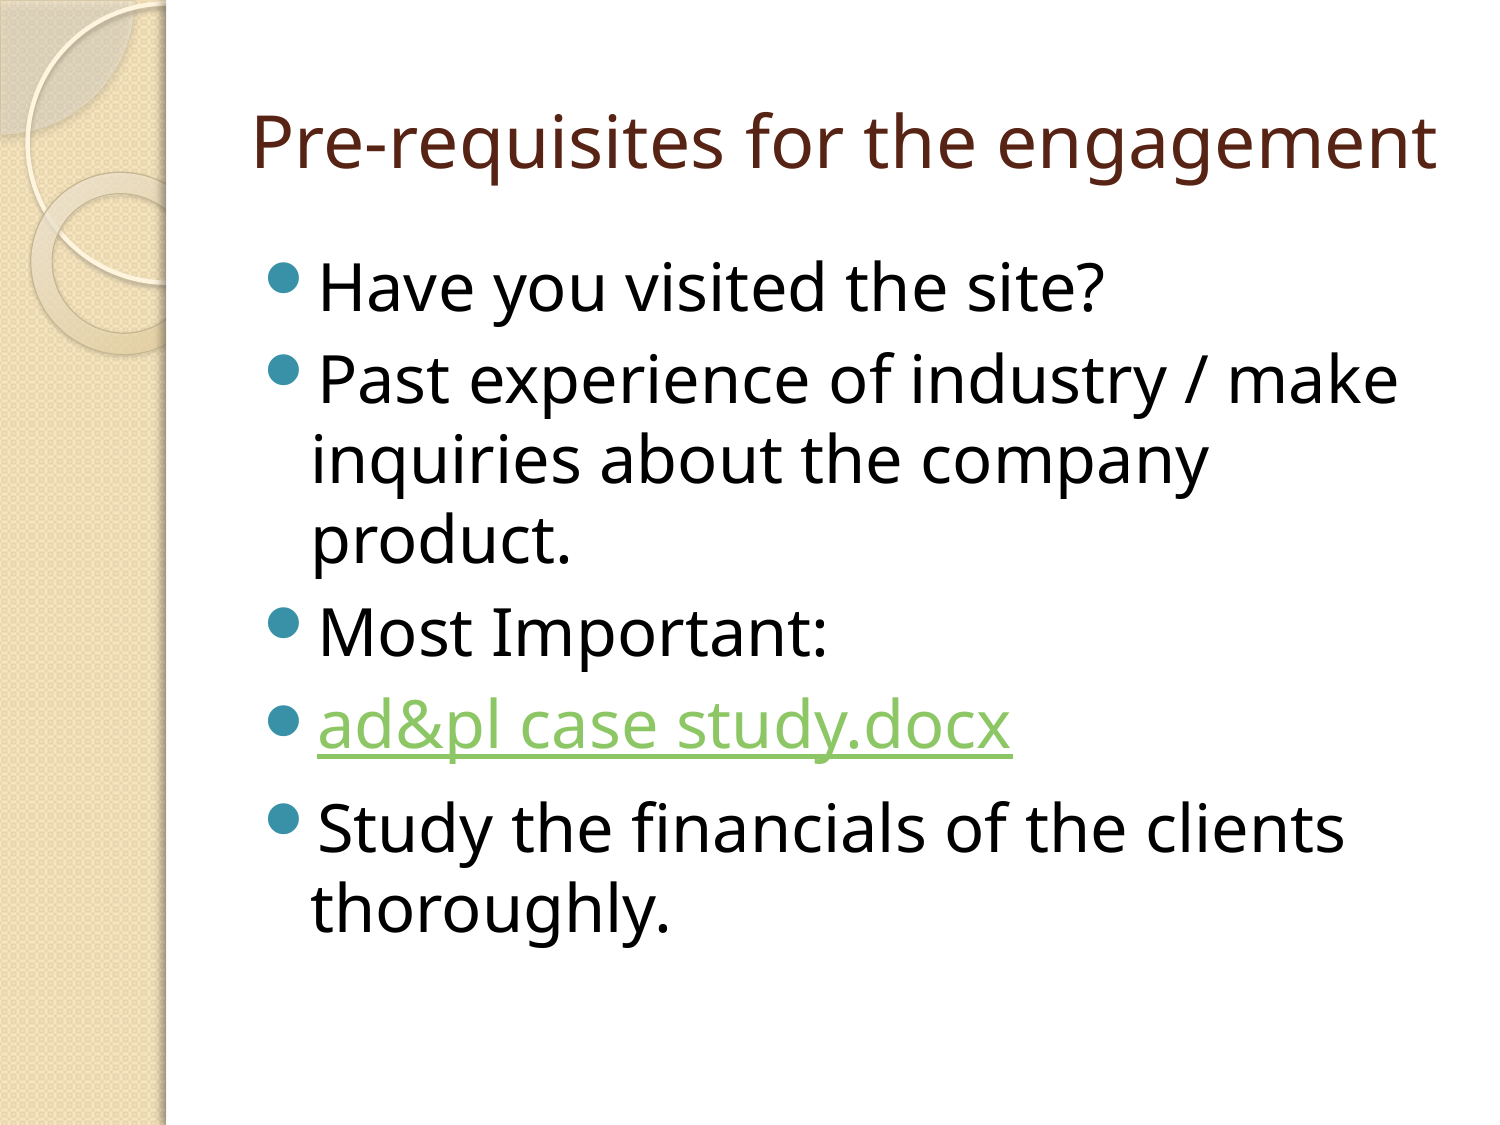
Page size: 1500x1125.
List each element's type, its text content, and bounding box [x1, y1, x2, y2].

title Pre-requisites for the engagement [235, 45, 1466, 233]
list Have you visited the site? Past experience of industry / make inquiries about the company product. Most Important: ad&pl case study.docx Study the financials of the clients thoroughly. [235, 237, 1466, 1025]
